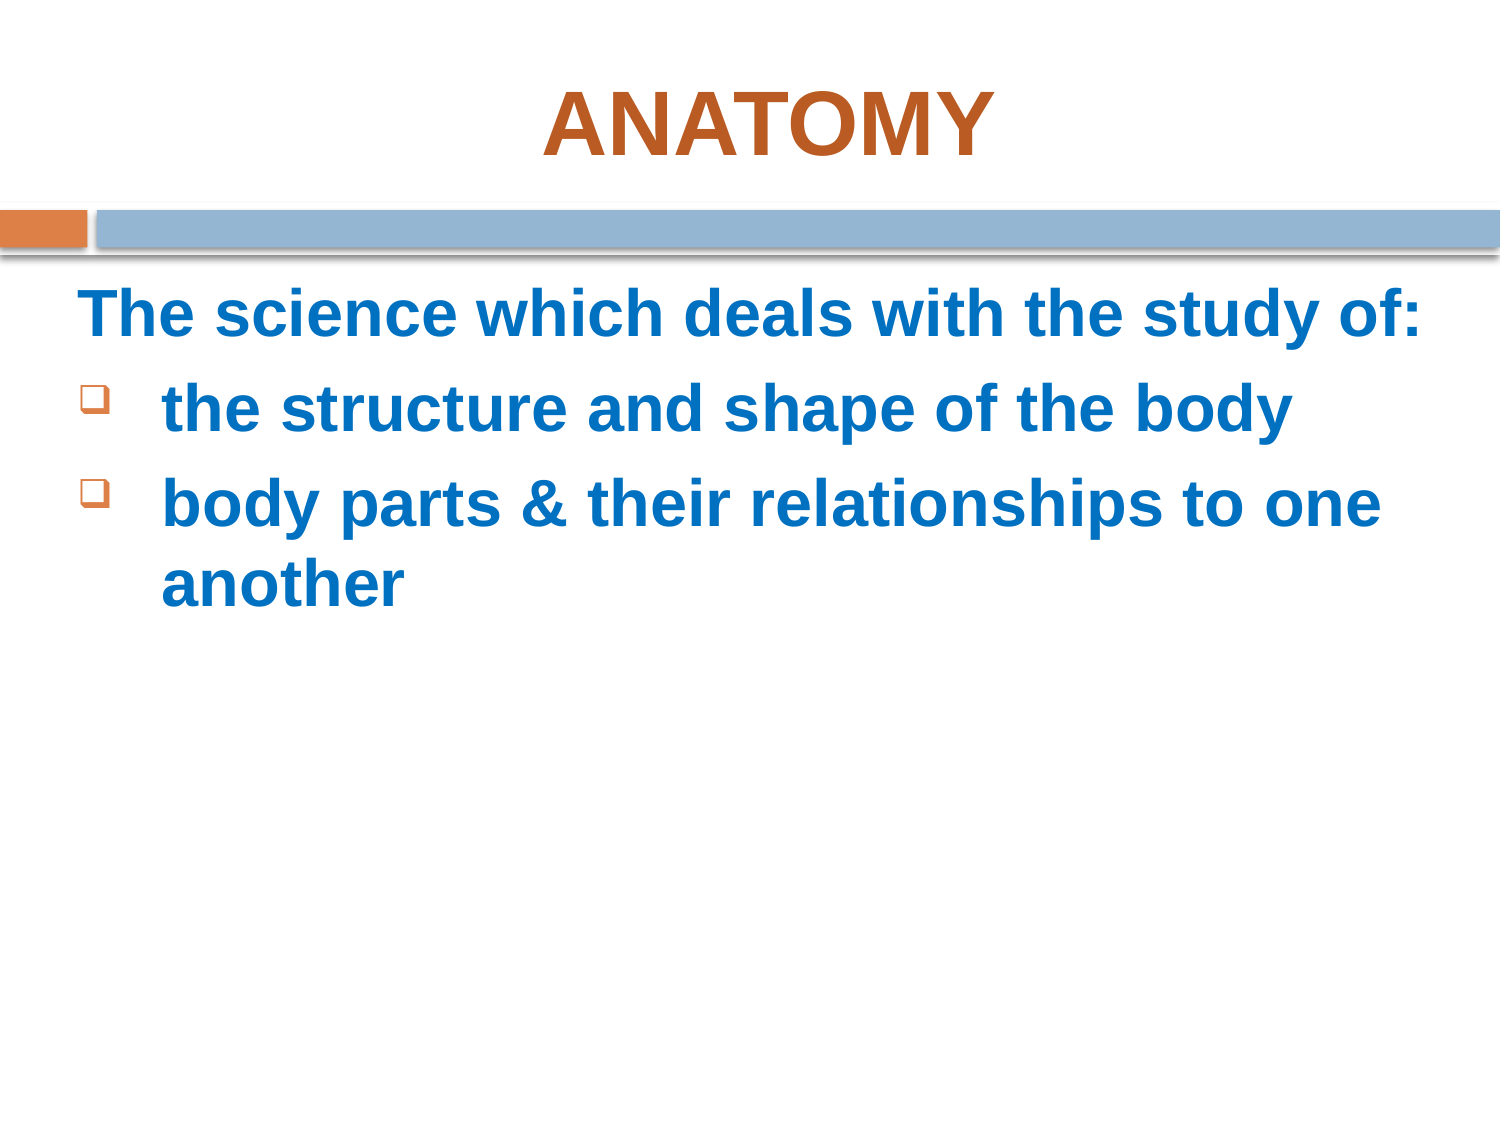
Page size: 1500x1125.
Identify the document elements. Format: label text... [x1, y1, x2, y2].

list The science which deals with the study of: the structure and shape of the body body parts & their relationships to one another [62, 262, 1463, 1000]
title ANATOMY [100, 37, 1438, 200]
